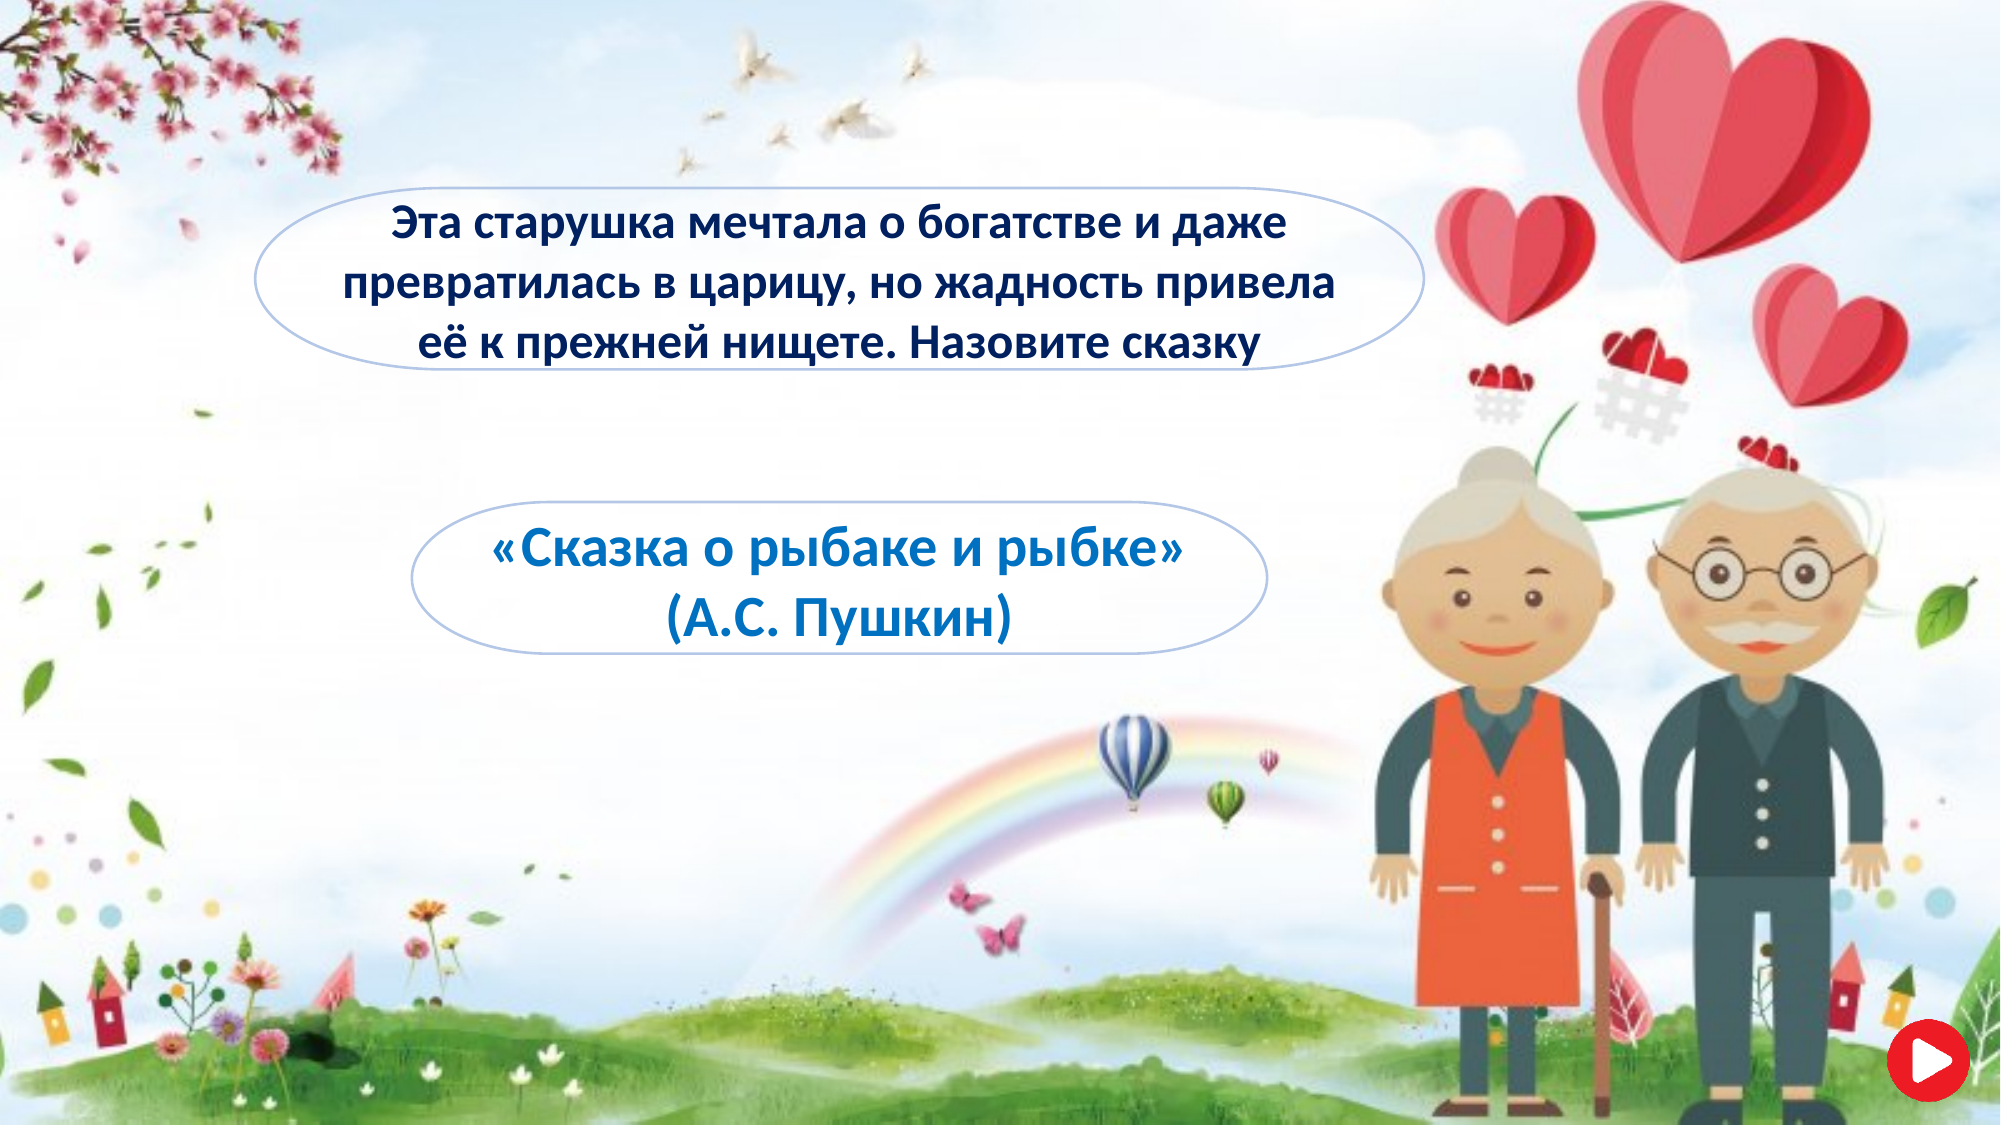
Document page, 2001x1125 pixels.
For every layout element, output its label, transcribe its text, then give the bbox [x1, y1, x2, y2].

picture [0, 0, 2001, 1125]
text_box Эта старушка мечтала о богатстве и даже превратилась в царицу, но жадность привела её к прежней нищете. Назовите сказку [254, 186, 1425, 371]
text_box «Сказка о рыбаке и рыбке» (А.С. Пушкин) [410, 500, 1269, 655]
